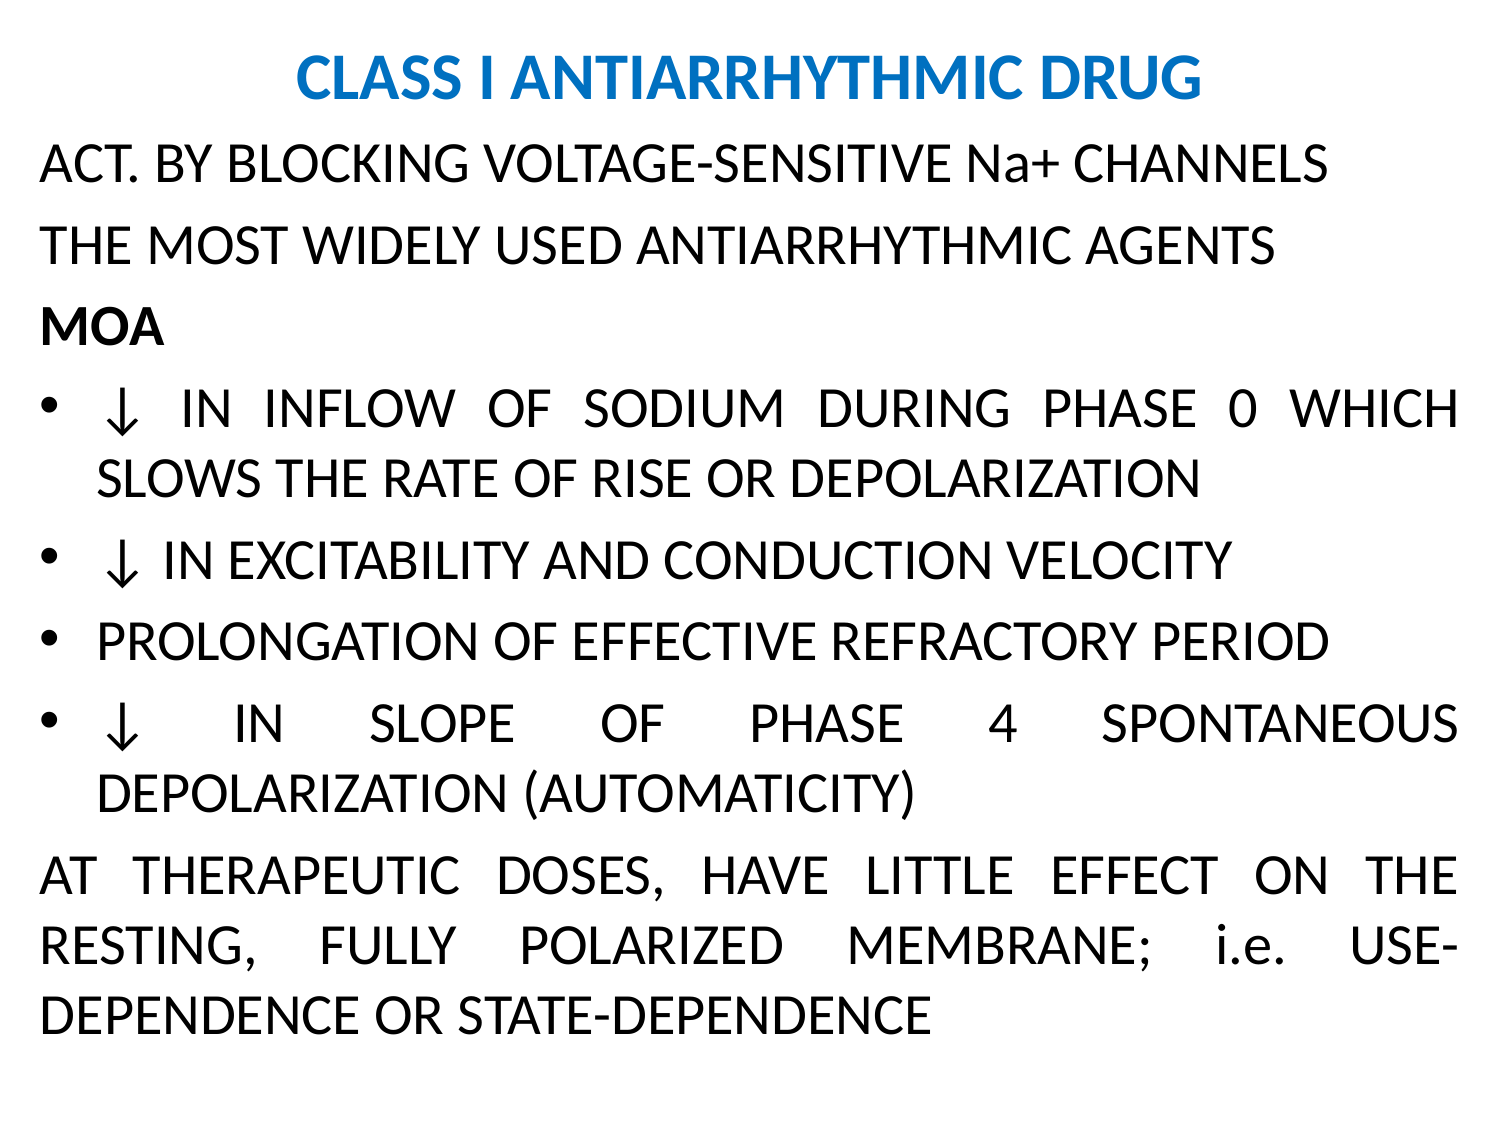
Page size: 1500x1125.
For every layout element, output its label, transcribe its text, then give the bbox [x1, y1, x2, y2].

list CLASS I ANTIARRHYTHMIC DRUG ACT. BY BLOCKING VOLTAGE-SENSITIVE Na+ CHANNELS THE MOST WIDELY USED ANTIARRHYTHMIC AGENTS MOA ↓ IN INFLOW OF SODIUM DURING PHASE 0 WHICH SLOWS THE RATE OF RISE OR DEPOLARIZATION ↓ IN EXCITABILITY AND CONDUCTION VELOCITY PROLONGATION OF EFFECTIVE REFRACTORY PERIOD ↓ IN SLOPE OF PHASE 4 SPONTANEOUS DEPOLARIZATION (AUTOMATICITY) AT THERAPEUTIC DOSES, HAVE LITTLE EFFECT ON THE RESTING, FULLY POLARIZED MEMBRANE; i.e. USE- DEPENDENCE OR STATE-DEPENDENCE [24, 24, 1475, 1100]
